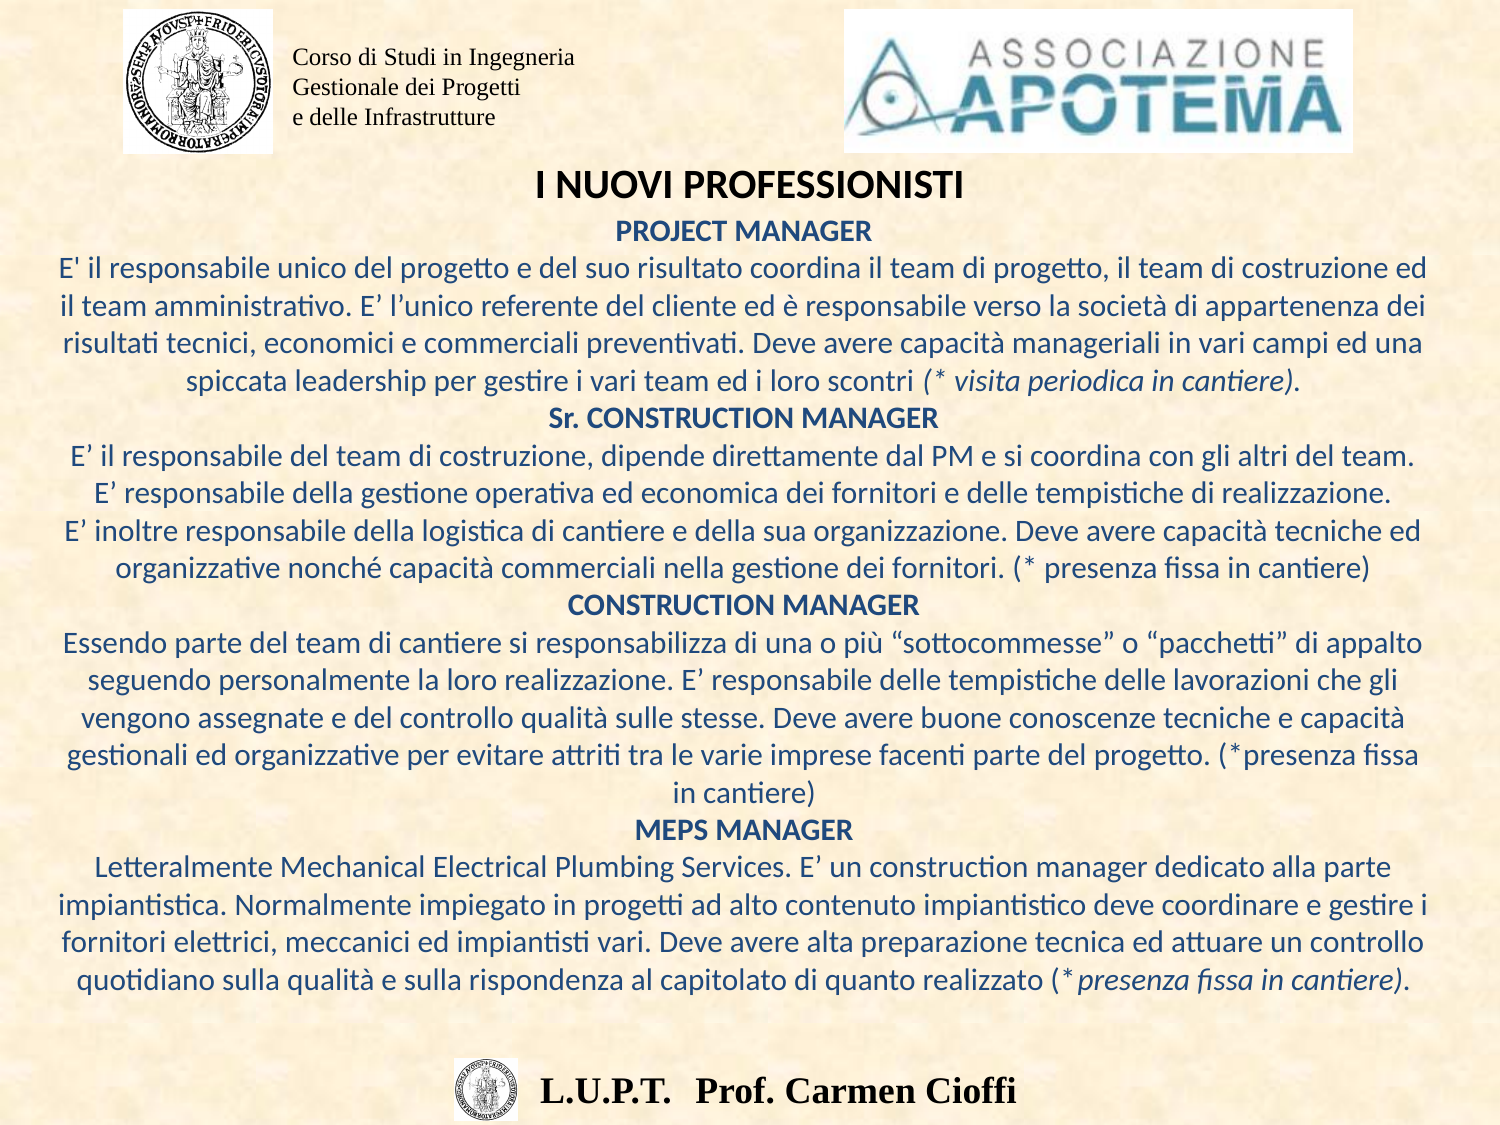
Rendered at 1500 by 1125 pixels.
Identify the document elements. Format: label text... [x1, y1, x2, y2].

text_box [454, 1058, 703, 1121]
text_box I NUOVI PROFESSIONISTI [123, 149, 1376, 202]
picture [0, 0, 1500, 1125]
text_box PROJECT MANAGER E' il responsabile unico del progetto e del suo risultato coordina il team di progetto, il team di costruzione ed il team amministrativo. E’ l’unico referente del cliente ed è responsabile verso la società di appartenenza dei risultati tecnici, economici e commerciali preventivati. Deve avere capacità manageriali in vari campi ed una spiccata leadership per gestire i vari team ed i loro scontri (* visita periodica in cantiere). Sr. CONSTRUCTION MANAGER E’ il responsabile del team di costruzione, dipende direttamente dal PM e si coordina con gli altri del team. E’ responsabile della gestione operativa ed economica dei fornitori e delle tempistiche di realizzazione. E’ inoltre responsabile della logistica di cantiere e della sua organizzazione. Deve avere capacità tecniche ed organizzative nonché capacità commerciali nella gestione dei fornitori. (* presenza fissa in cantiere) CONSTRUCTION MANAGER Essendo parte del team di cantiere si responsabilizza di una o più “sottocommesse” o “pacchetti” di appalto seguendo personalmente la loro realizzazione. E’ responsabile delle tempistiche delle lavorazioni che gli vengono assegnate e del controllo qualità sulle stesse. Deve avere buone conoscenze tecniche e capacità gestionali ed organizzative per evitare attriti tra le varie imprese facenti parte del progetto. (*presenza fissa in cantiere) MEPS MANAGER Letteralmente Mechanical Electrical Plumbing Services. E’ un construction manager dedicato alla parte impiantistica. Normalmente impiegato in progetti ad alto contenuto impiantistico deve coordinare e gestire i fornitori elettrici, meccanici ed impiantisti vari. Deve avere alta preparazione tecnica ed attuare un controllo quotidiano sulla qualità e sulla rispondenza al capitolato di quanto realizzato (*presenza fissa in cantiere). [41, 202, 1447, 1004]
text_box Corso di Studi in Ingegneria Gestionale dei Progetti e delle Infrastrutture [277, 32, 597, 138]
subtitle Prof. Carmen Cioffi [704, 1058, 1058, 1118]
